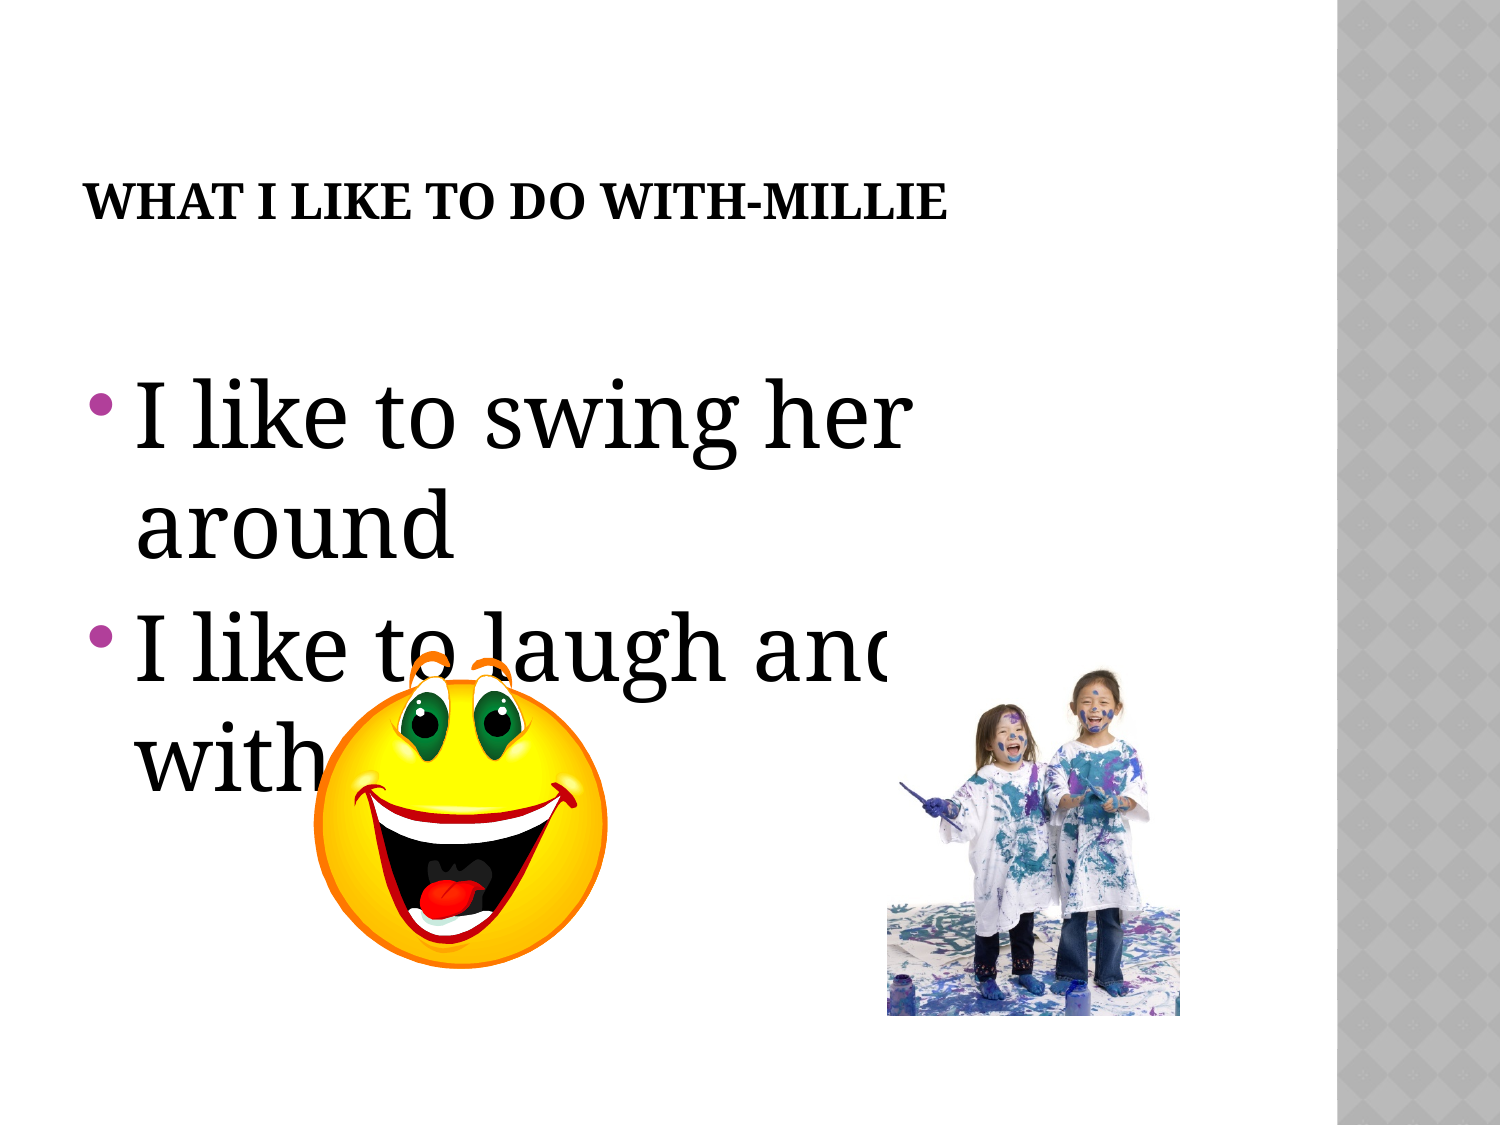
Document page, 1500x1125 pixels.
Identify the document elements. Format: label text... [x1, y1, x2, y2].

title What I like to do with-millie [75, 37, 1043, 230]
list I like to swing her around I like to laugh and joke with her [75, 350, 1263, 1068]
picture [886, 599, 1181, 1017]
picture [312, 649, 609, 971]
